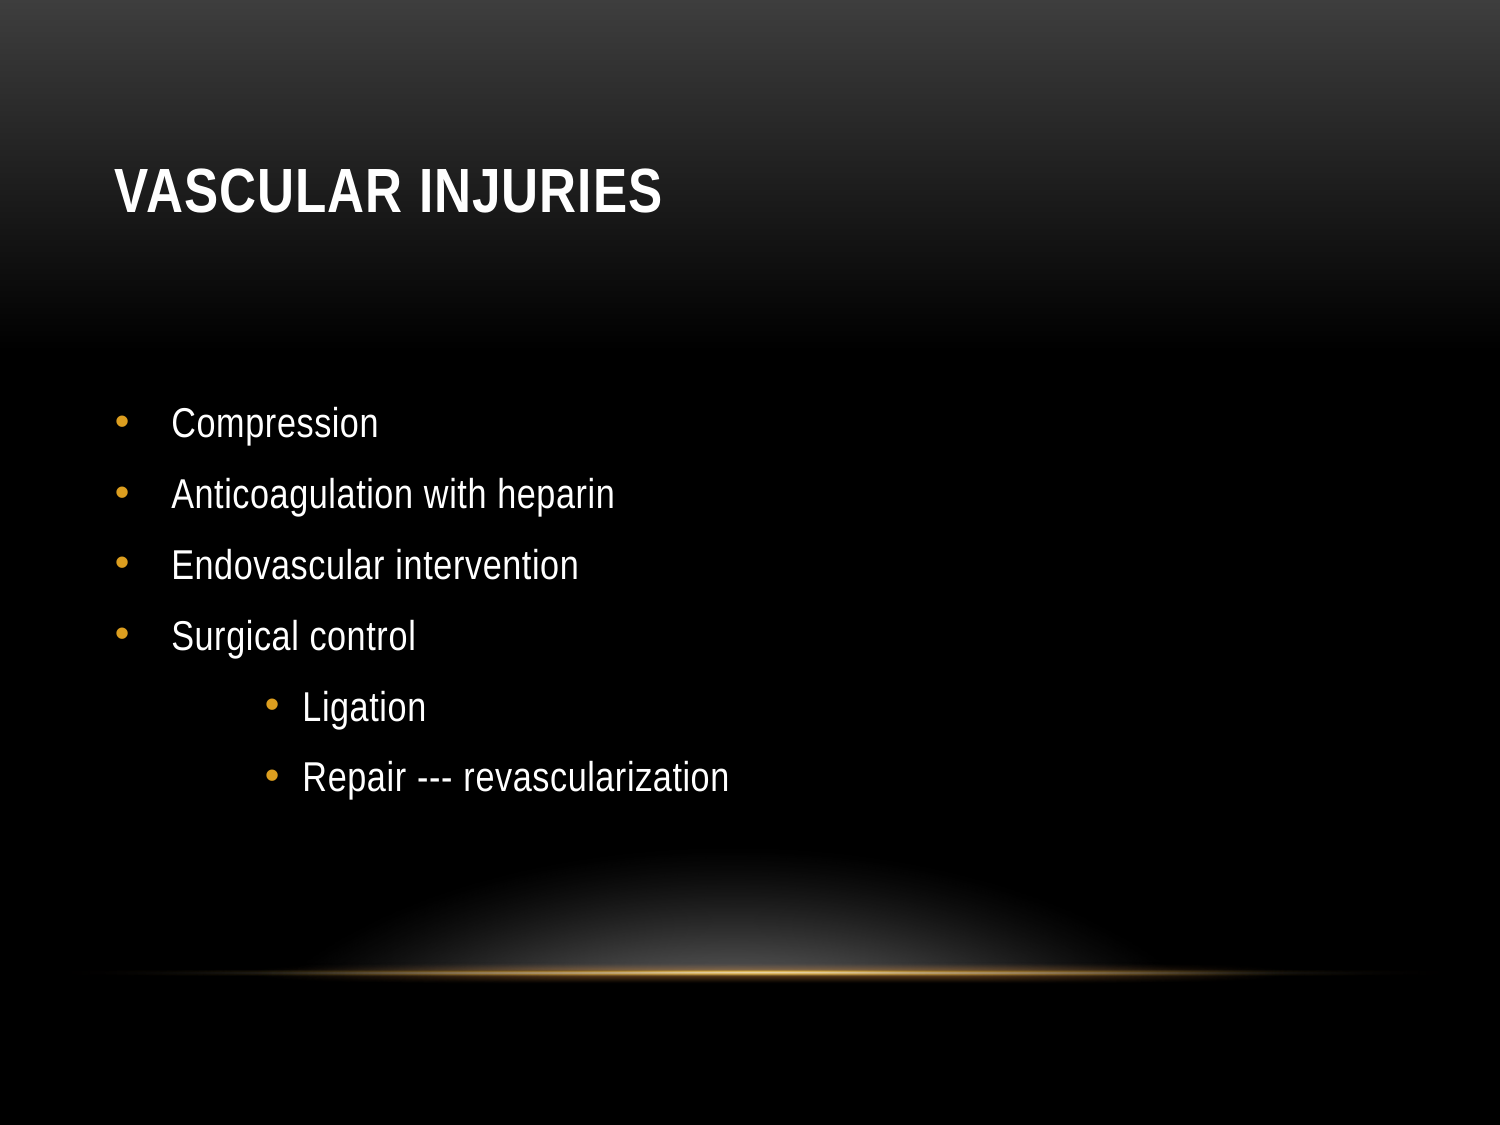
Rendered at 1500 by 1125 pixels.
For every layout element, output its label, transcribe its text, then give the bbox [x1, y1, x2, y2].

list Compression Anticoagulation with heparin Endovascular intervention Surgical control Ligation Repair --- revascularization [99, 324, 1400, 1075]
title Vascular injuries [99, 45, 1400, 233]
picture [0, 0, 1500, 1125]
